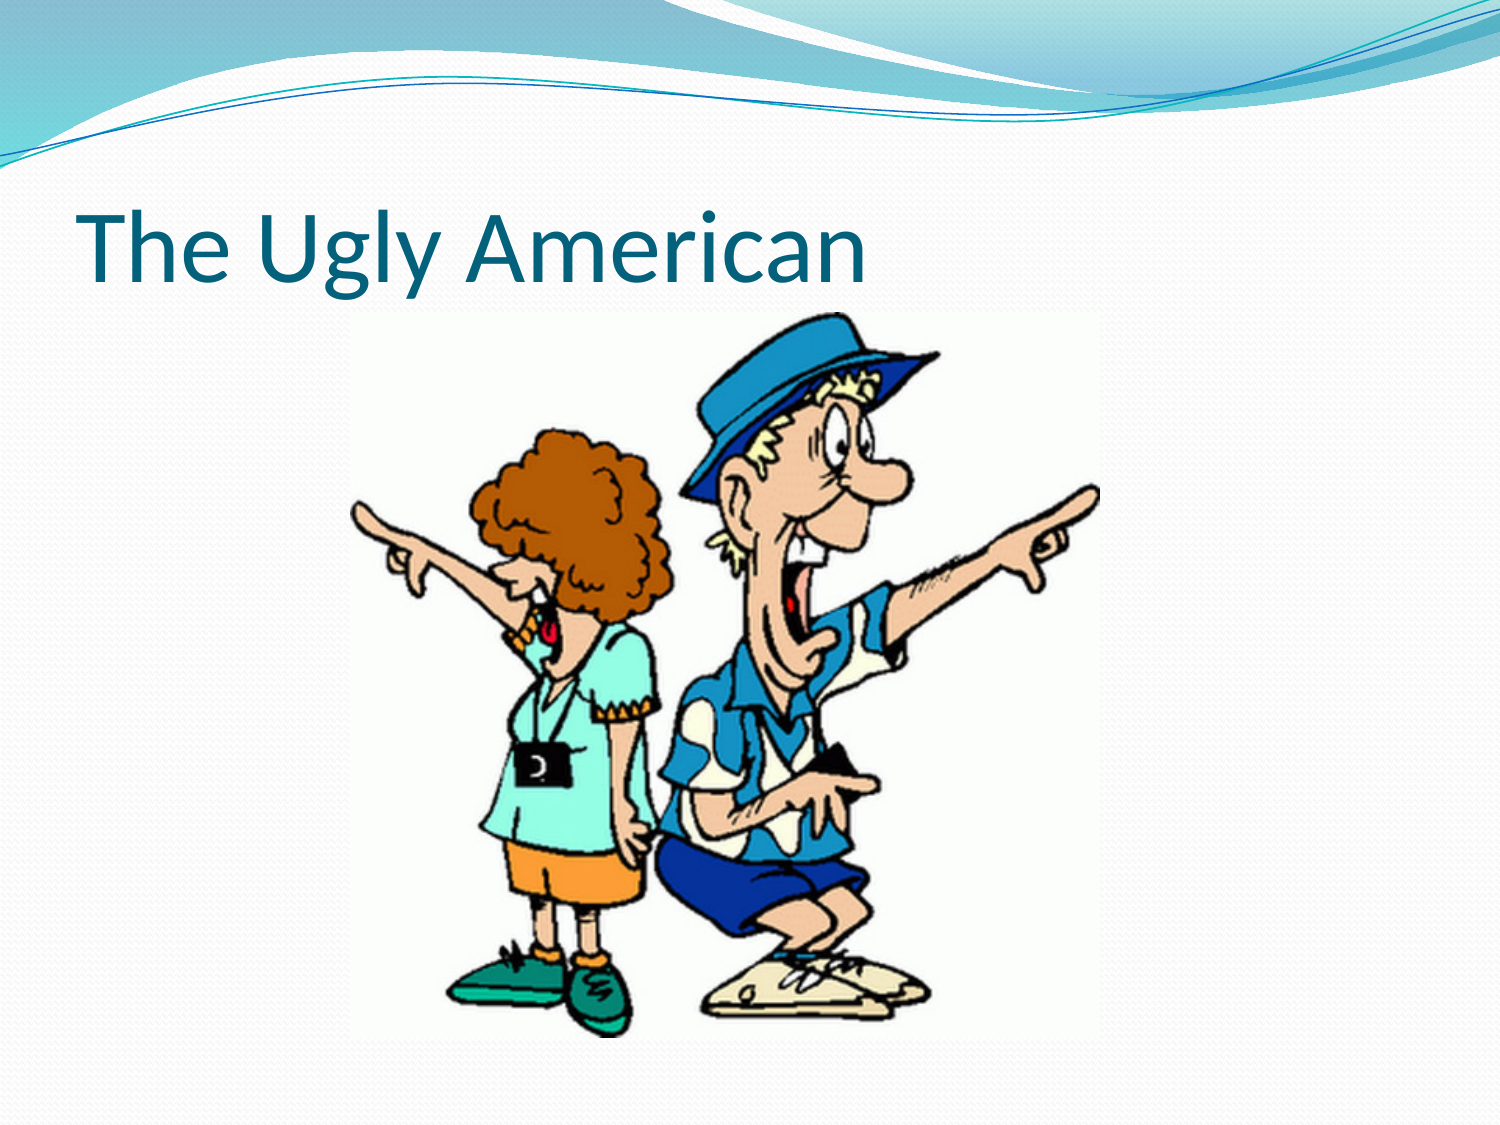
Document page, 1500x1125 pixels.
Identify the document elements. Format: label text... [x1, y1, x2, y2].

title The Ugly American [75, 115, 1425, 303]
picture [349, 312, 1101, 1038]
